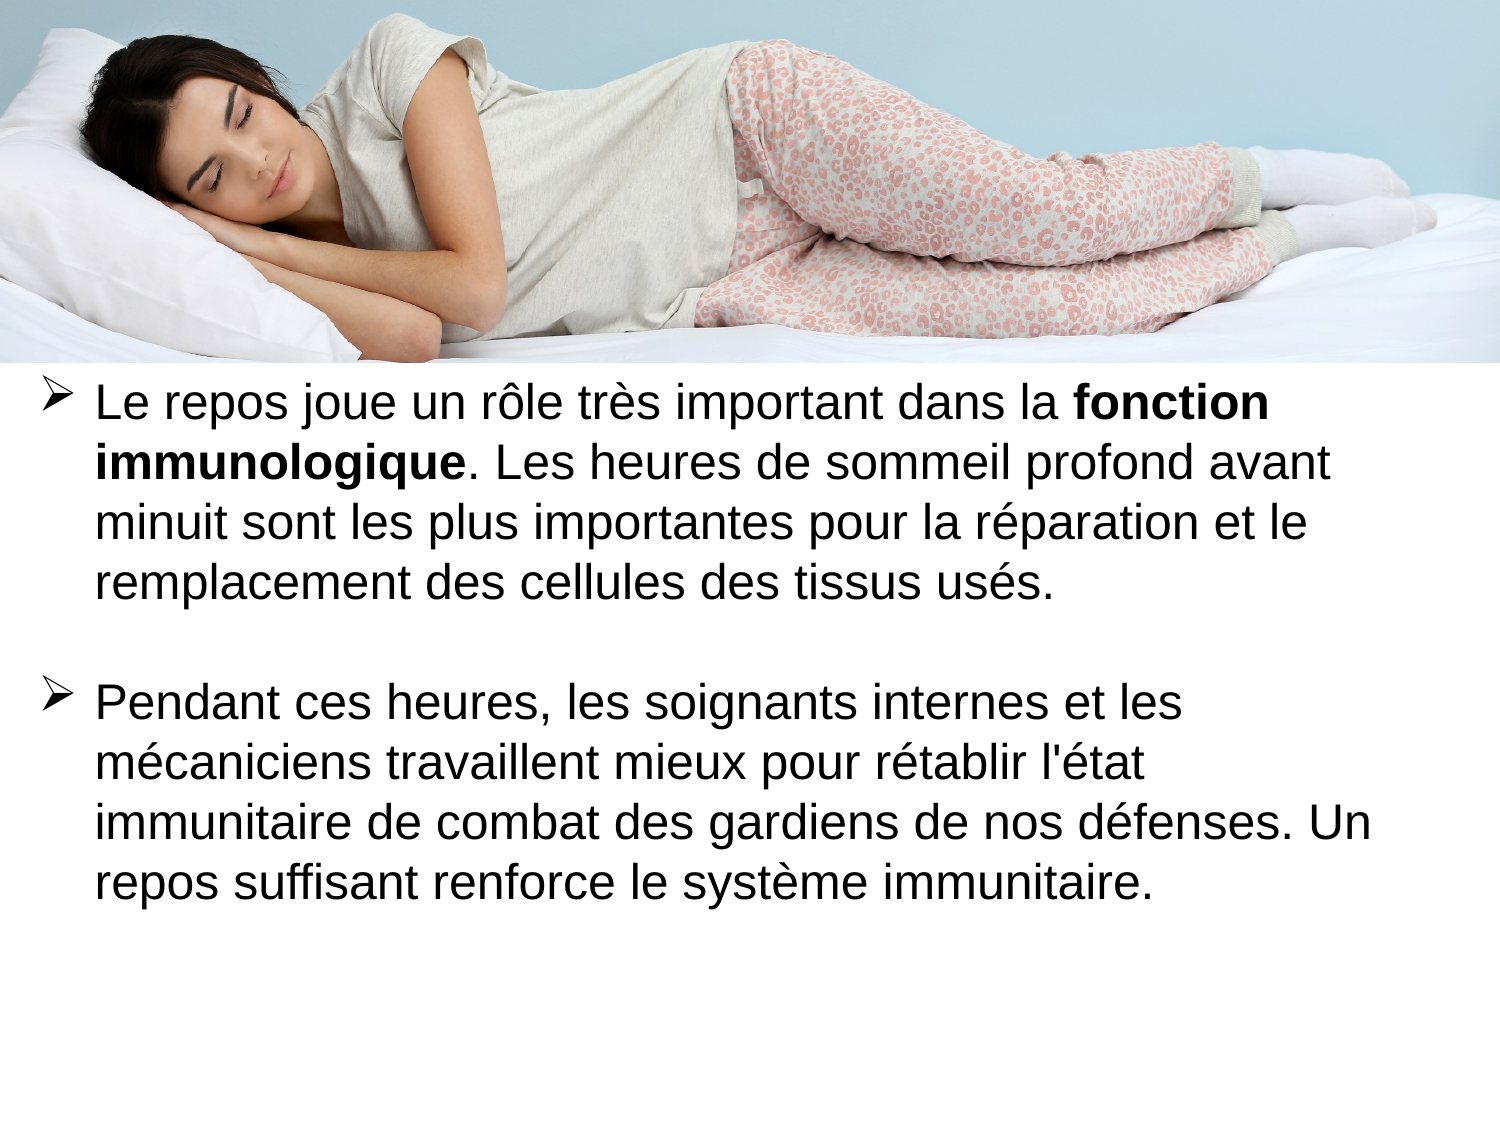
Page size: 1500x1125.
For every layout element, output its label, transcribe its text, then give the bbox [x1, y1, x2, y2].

text_box Le repos joue un rôle très important dans la fonction immunologique. Les heures de sommeil profond avant minuit sont les plus importantes pour la réparation et le remplacement des cellules des tissus usés. Pendant ces heures, les soignants internes et les mécaniciens travaillent mieux pour rétablir l'état immunitaire de combat des gardiens de nos défenses. Un repos suffisant renforce le système immunitaire. [23, 370, 1427, 917]
picture [0, 0, 1500, 1125]
